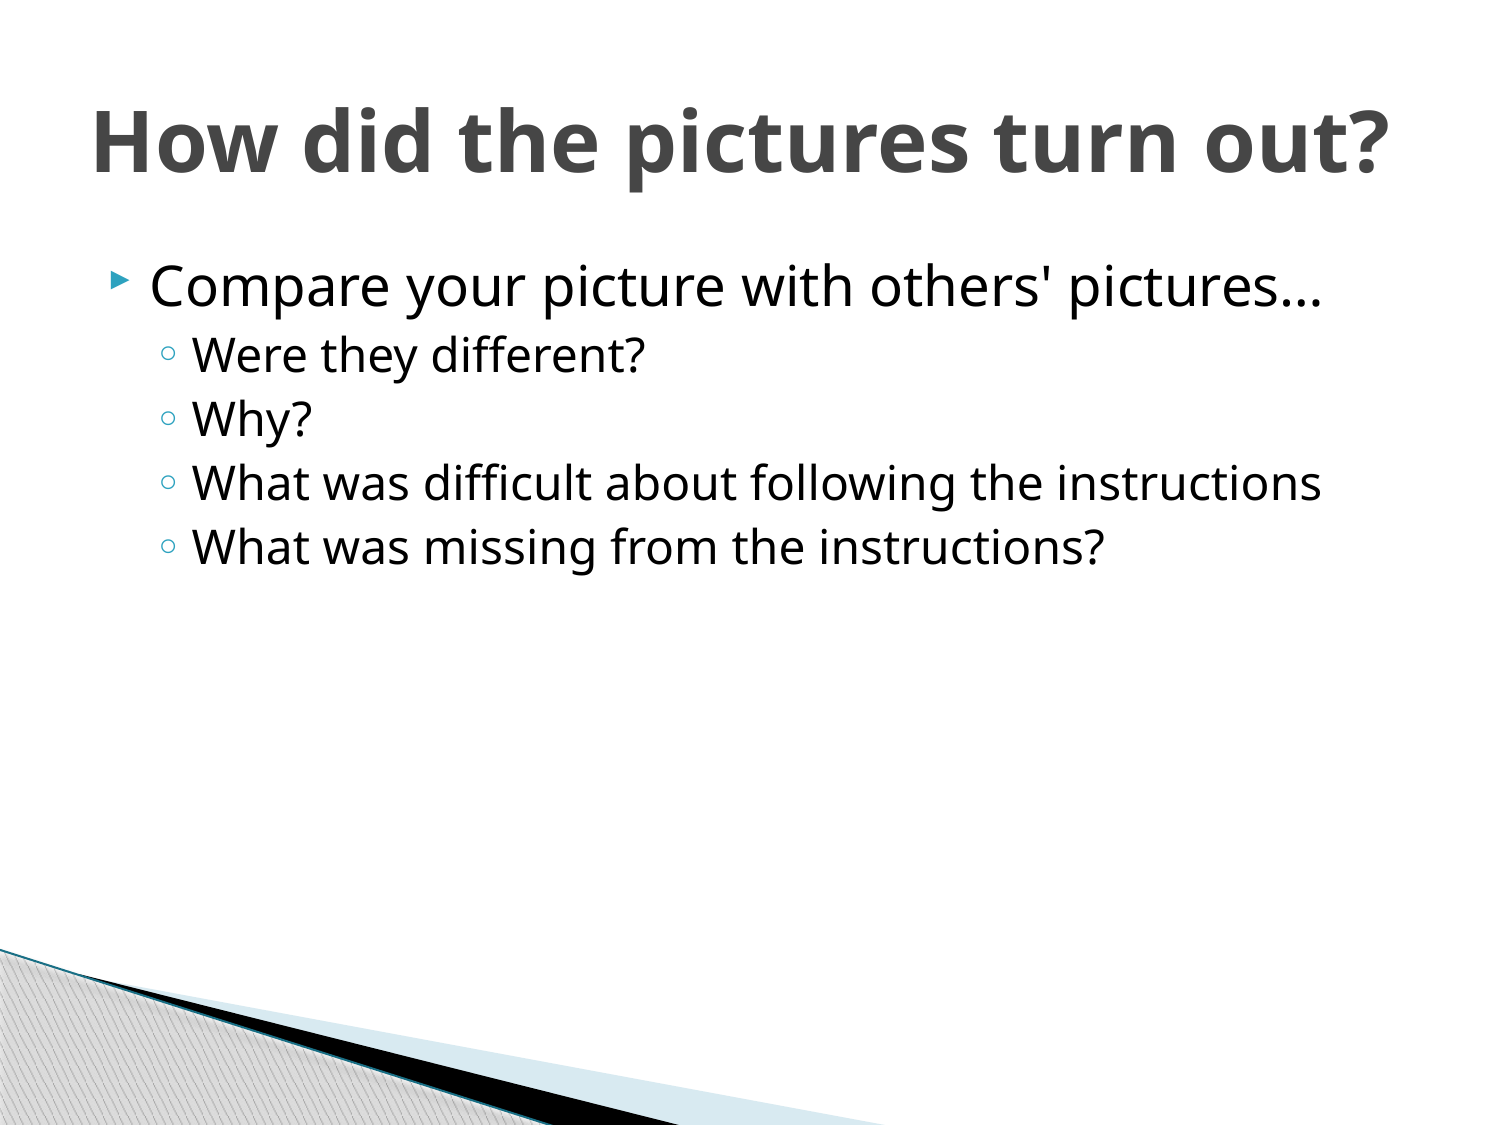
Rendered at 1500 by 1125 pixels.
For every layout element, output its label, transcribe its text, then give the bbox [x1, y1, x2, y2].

list Compare your picture with others' pictures… Were they different? Why? What was difficult about following the instructions What was missing from the instructions? [75, 243, 1425, 986]
title How did the pictures turn out? [75, 45, 1425, 233]
